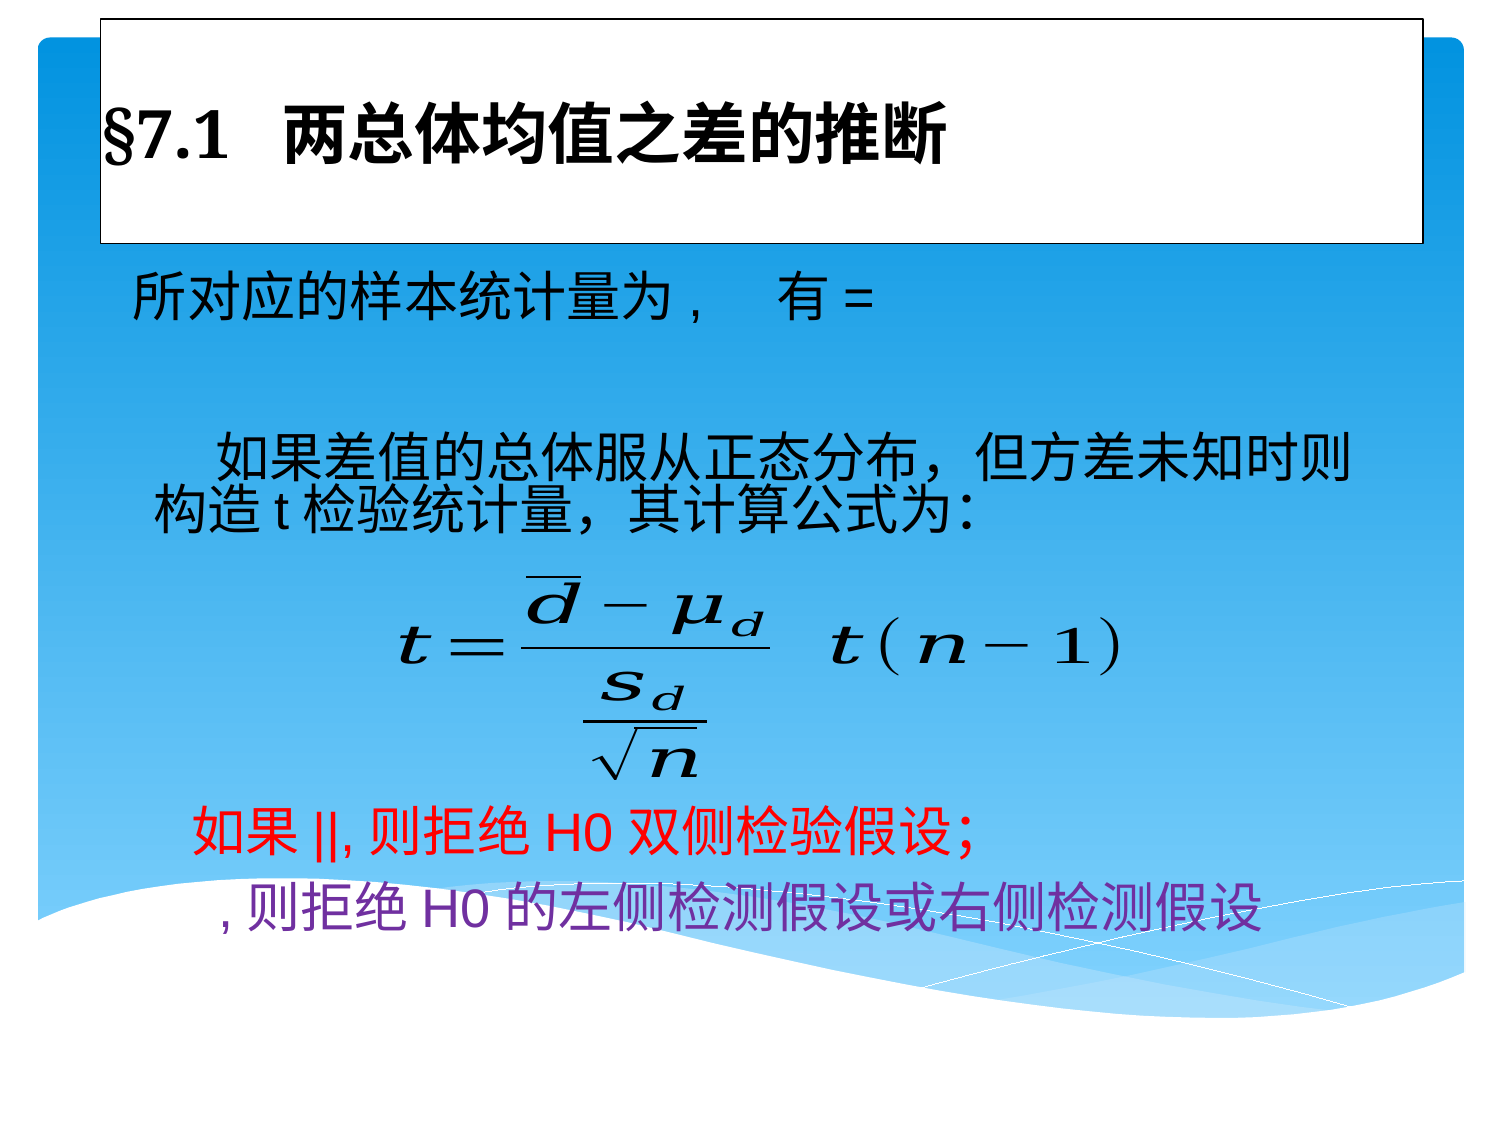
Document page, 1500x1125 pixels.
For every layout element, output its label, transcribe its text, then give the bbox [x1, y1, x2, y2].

text_box 如果差值的总体服从正态分布，但方差未知时则构造t检验统计量，其计算公式为： [138, 428, 1424, 558]
title §7.1 两总体均值之差的推断 [100, 19, 1424, 244]
